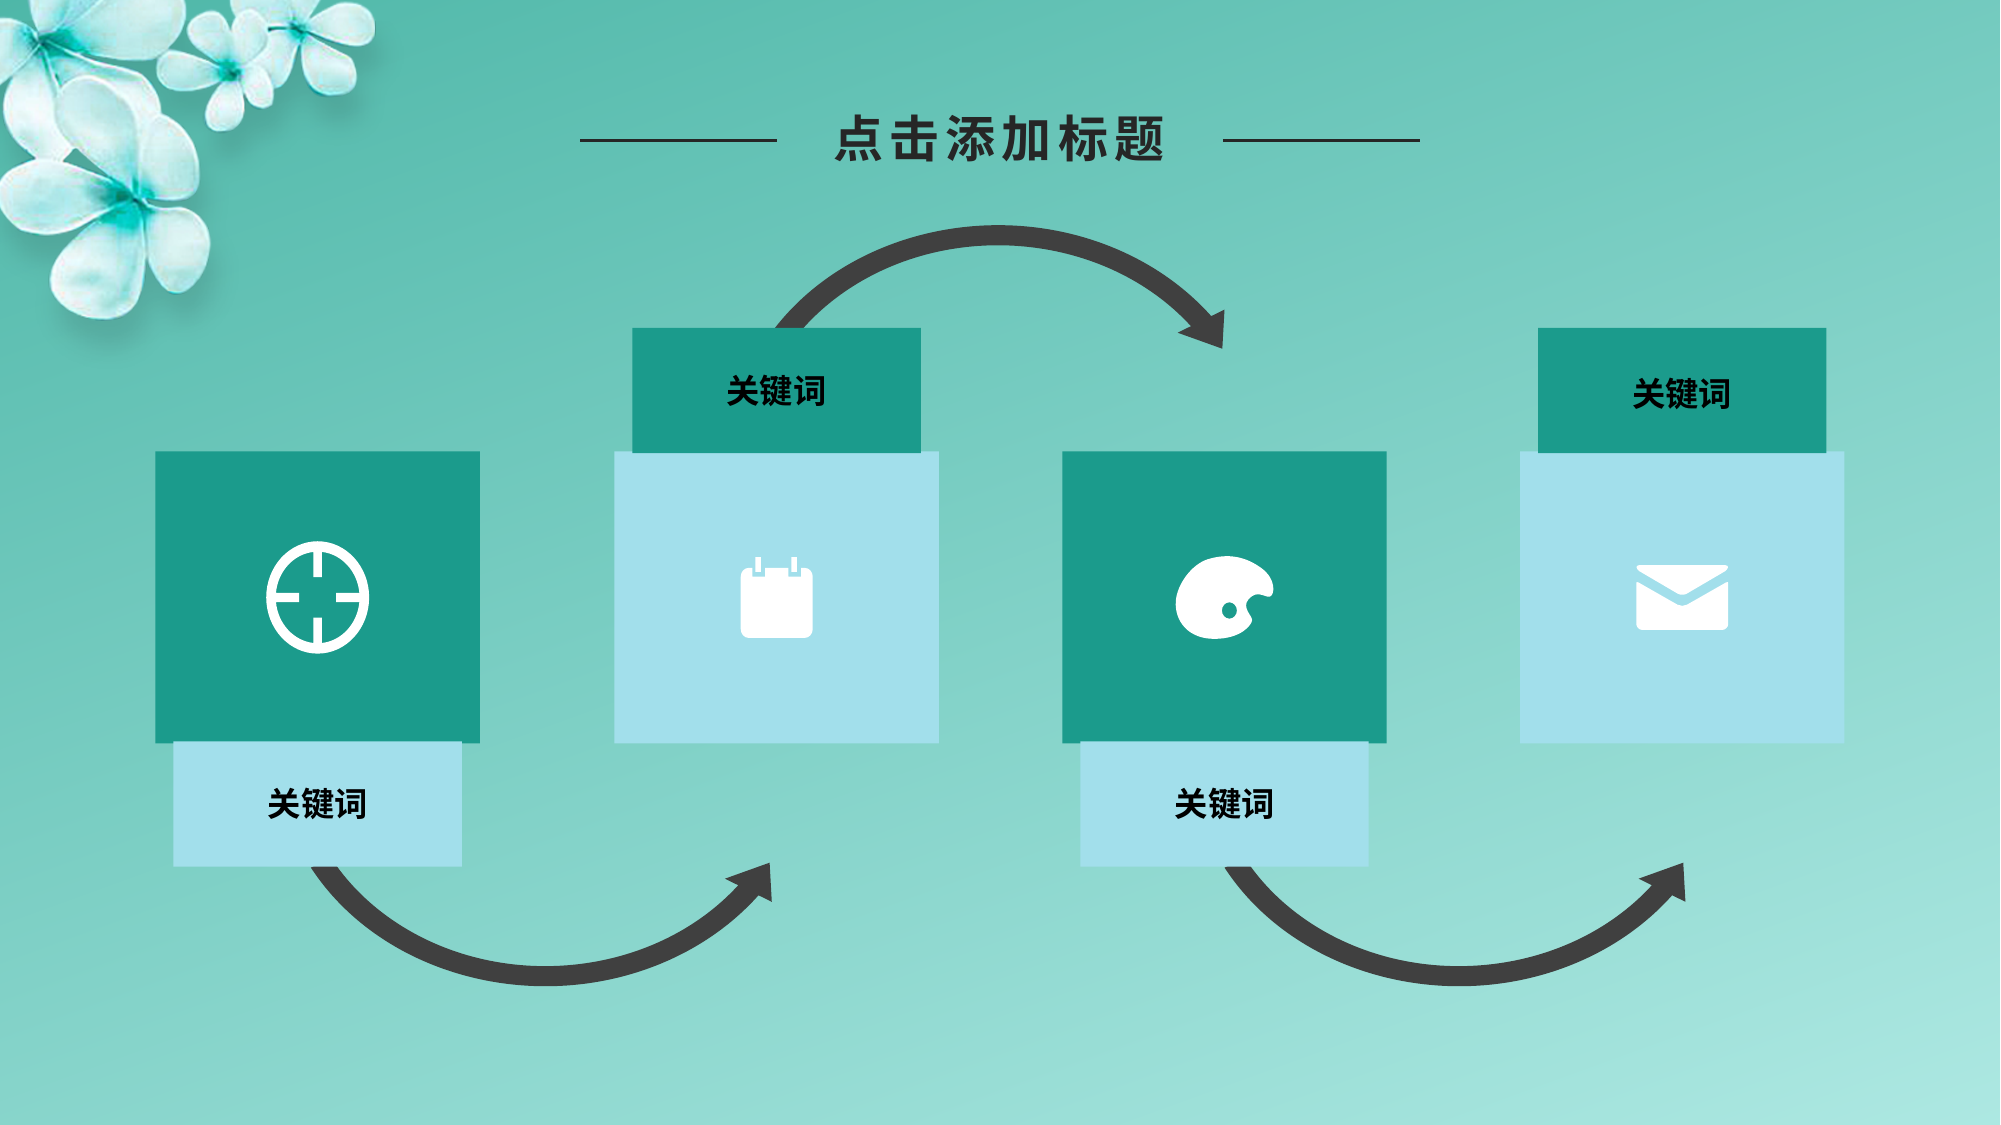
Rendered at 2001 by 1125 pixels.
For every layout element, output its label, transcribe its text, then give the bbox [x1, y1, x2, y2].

text_box [1538, 327, 1827, 454]
text_box [1636, 582, 1729, 630]
text_box [310, 862, 772, 987]
text_box [614, 451, 939, 744]
text_box 关键词 [1112, 783, 1338, 824]
text_box 关键词 [1569, 372, 1795, 413]
text_box [266, 541, 370, 654]
text_box [1636, 565, 1728, 595]
text_box [1224, 862, 1686, 987]
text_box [740, 556, 813, 639]
text_box [1175, 556, 1274, 639]
text_box [1080, 741, 1369, 867]
text_box [155, 451, 480, 744]
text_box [580, 100, 1420, 177]
text_box [1062, 451, 1387, 744]
text_box [775, 225, 1225, 349]
text_box 关键词 [664, 370, 890, 411]
text_box [1520, 451, 1845, 744]
text_box [632, 327, 921, 454]
text_box [173, 741, 462, 867]
text_box 关键词 [205, 783, 431, 824]
picture [0, 0, 404, 372]
